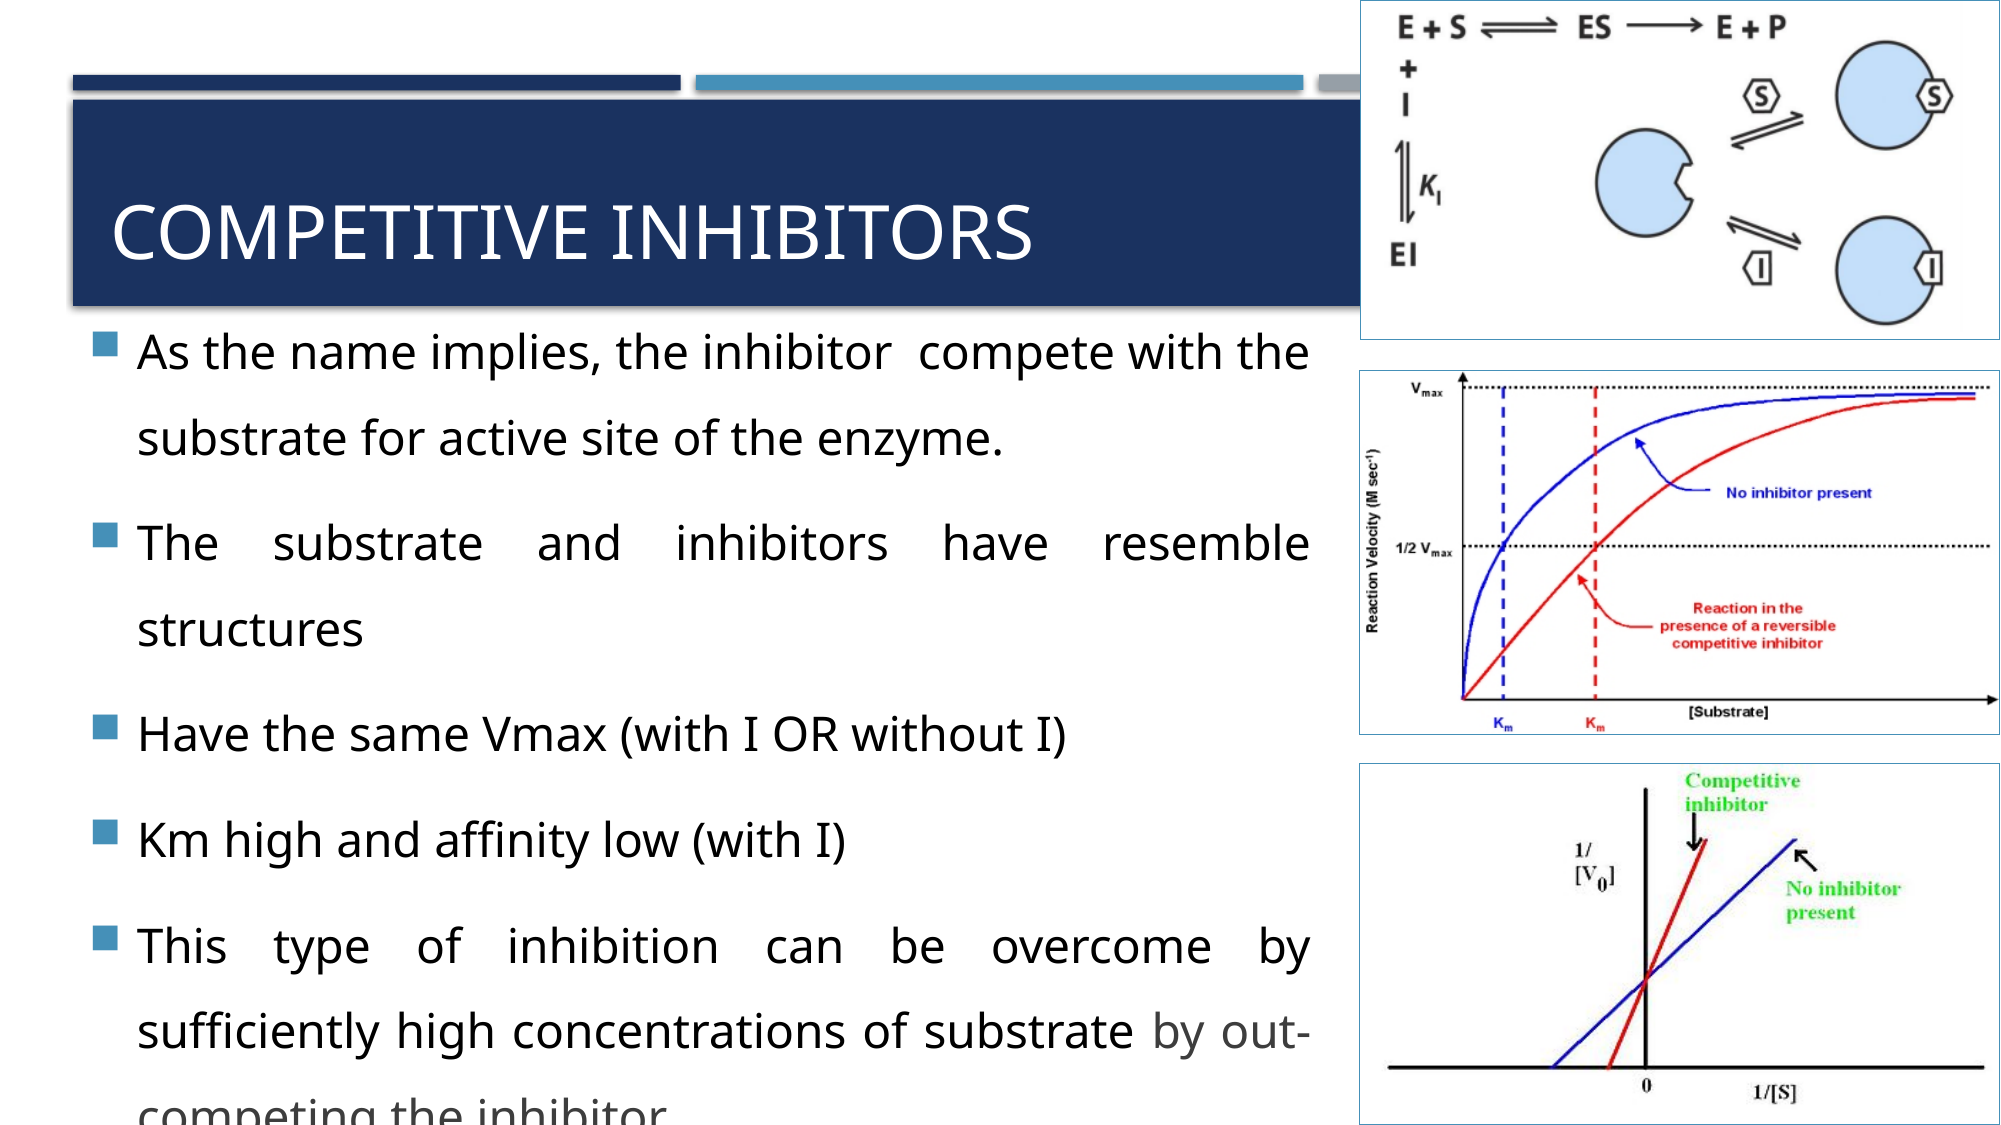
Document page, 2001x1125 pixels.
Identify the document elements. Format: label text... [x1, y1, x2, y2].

picture [1358, 763, 2000, 1125]
picture [1359, 0, 2000, 341]
title Competitive inhibitors [95, 119, 1354, 282]
list As the name implies, the inhibitor compete with the substrate for active site of the enzyme. The substrate and inhibitors have resemble structures Have the same Vmax (with I OR without I) Km high and affinity low (with I) This type of inhibition can be overcome by sufficiently high concentrations of substrate by out-competing the inhibitor [73, 208, 1327, 1125]
picture [1358, 370, 2000, 736]
